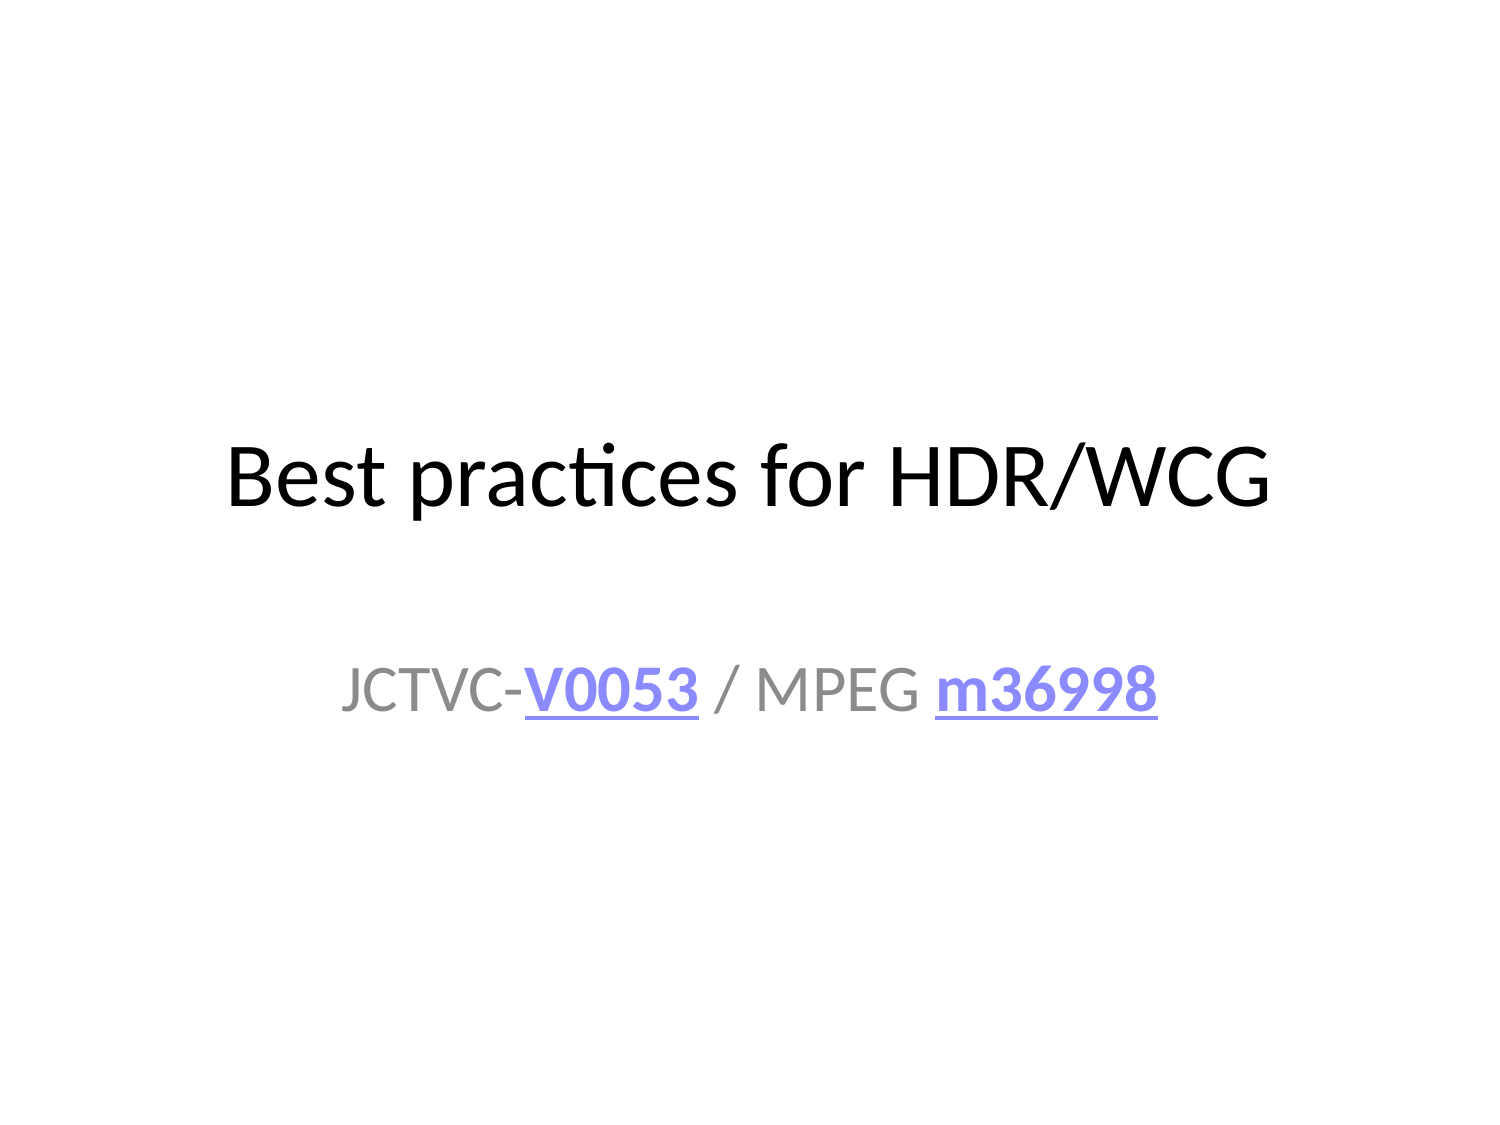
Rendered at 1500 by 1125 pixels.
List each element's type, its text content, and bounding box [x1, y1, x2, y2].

title Best practices for HDR/WCG [112, 349, 1388, 591]
subtitle JCTVC-V0053 / MPEG m36998 [225, 637, 1275, 925]
